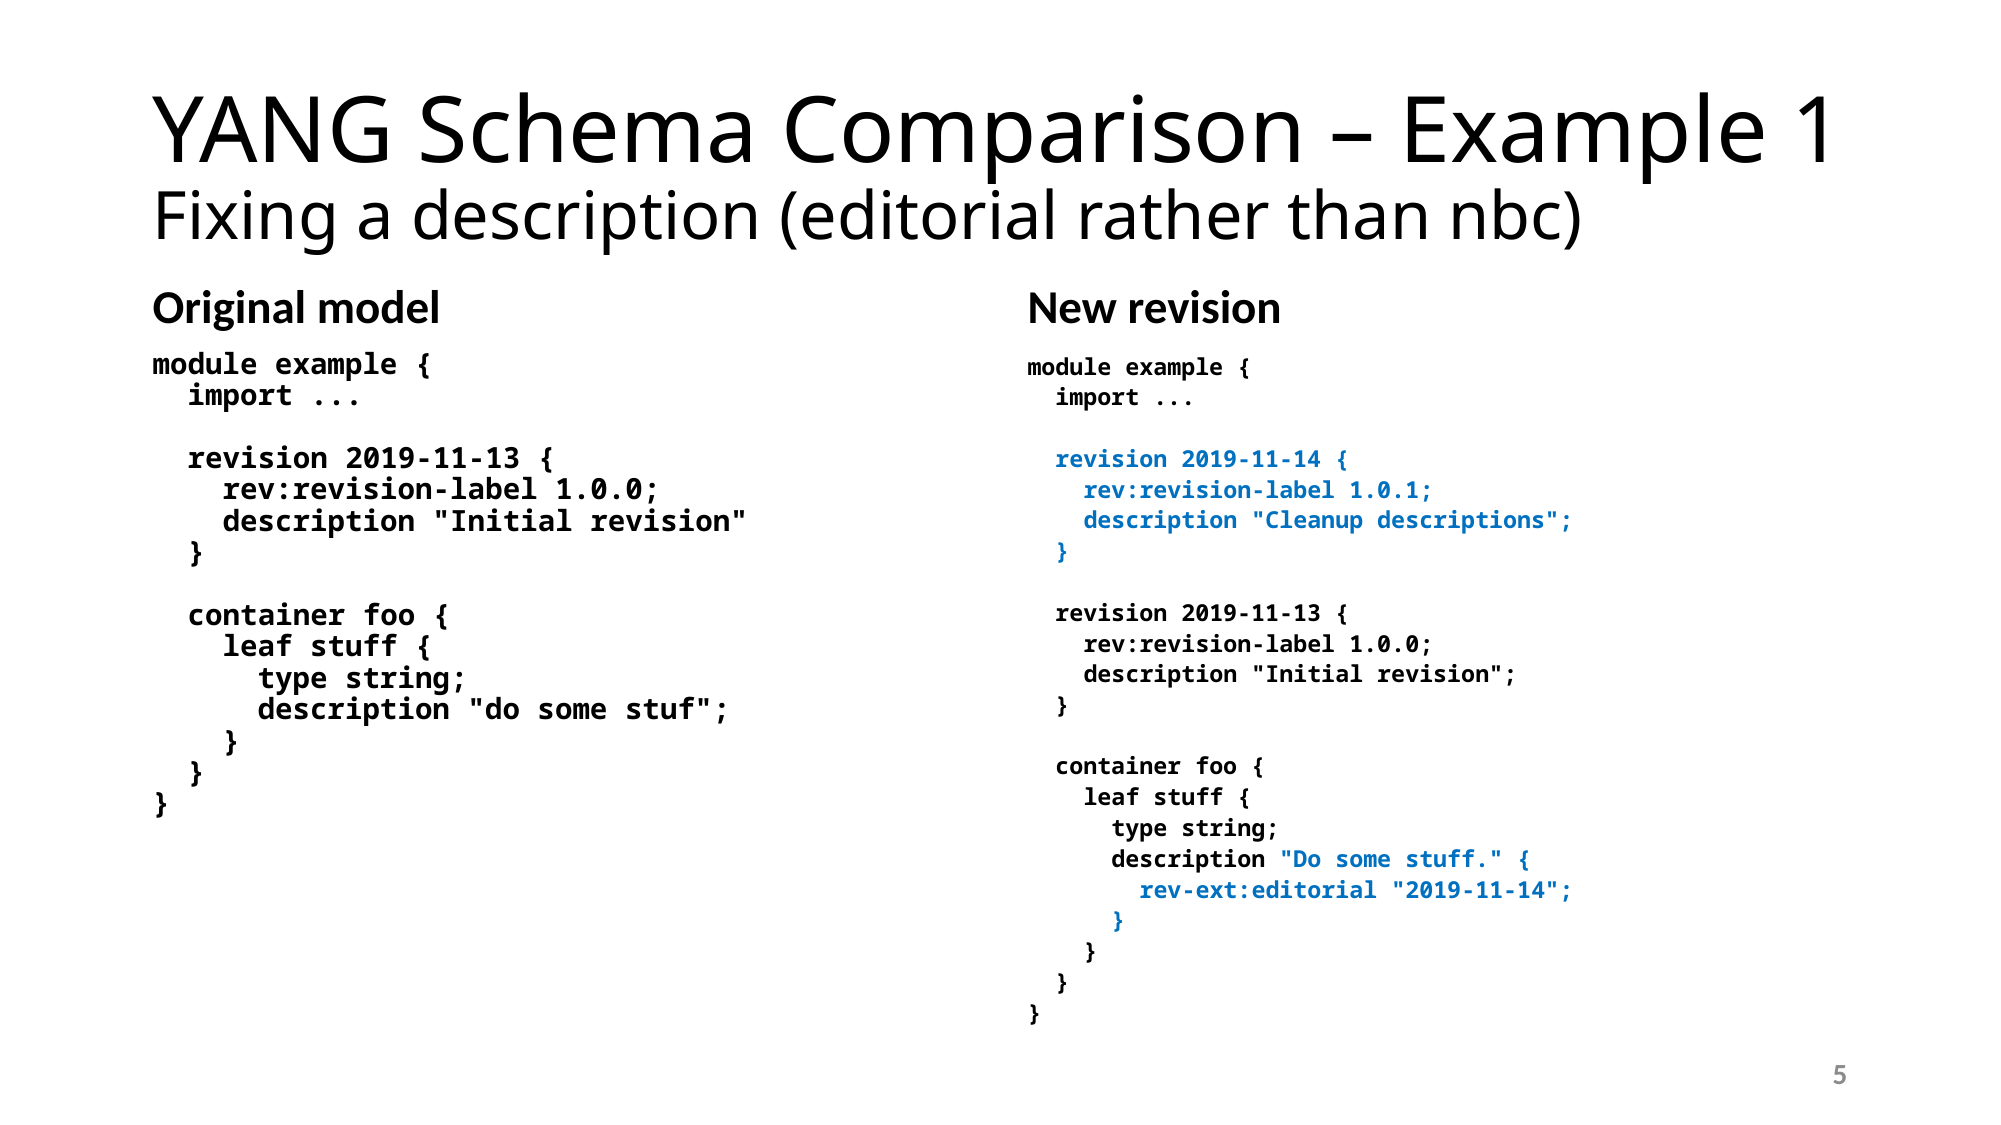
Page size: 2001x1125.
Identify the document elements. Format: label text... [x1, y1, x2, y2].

list Original model [137, 275, 984, 341]
list module example { import ... revision 2019-11-14 { rev:revision-label 1.0.1; description "Cleanup descriptions"; } revision 2019-11-13 { rev:revision-label 1.0.0; description "Initial revision"; } container foo { leaf stuff { type string; description "Do some stuff." { rev-ext:editorial "2019-11-14"; } } } } [1012, 341, 1863, 1058]
title YANG Schema Comparison – Example 1 Fixing a description (editorial rather than nbc) [137, 59, 1863, 278]
slide_number 5 [1412, 1042, 1863, 1103]
list New revision [1012, 275, 1863, 341]
list module example { import ... revision 2019-11-13 { rev:revision-label 1.0.0; description "Initial revision" } container foo { leaf stuff { type string; description "do some stuf"; } } } [137, 341, 984, 1074]
